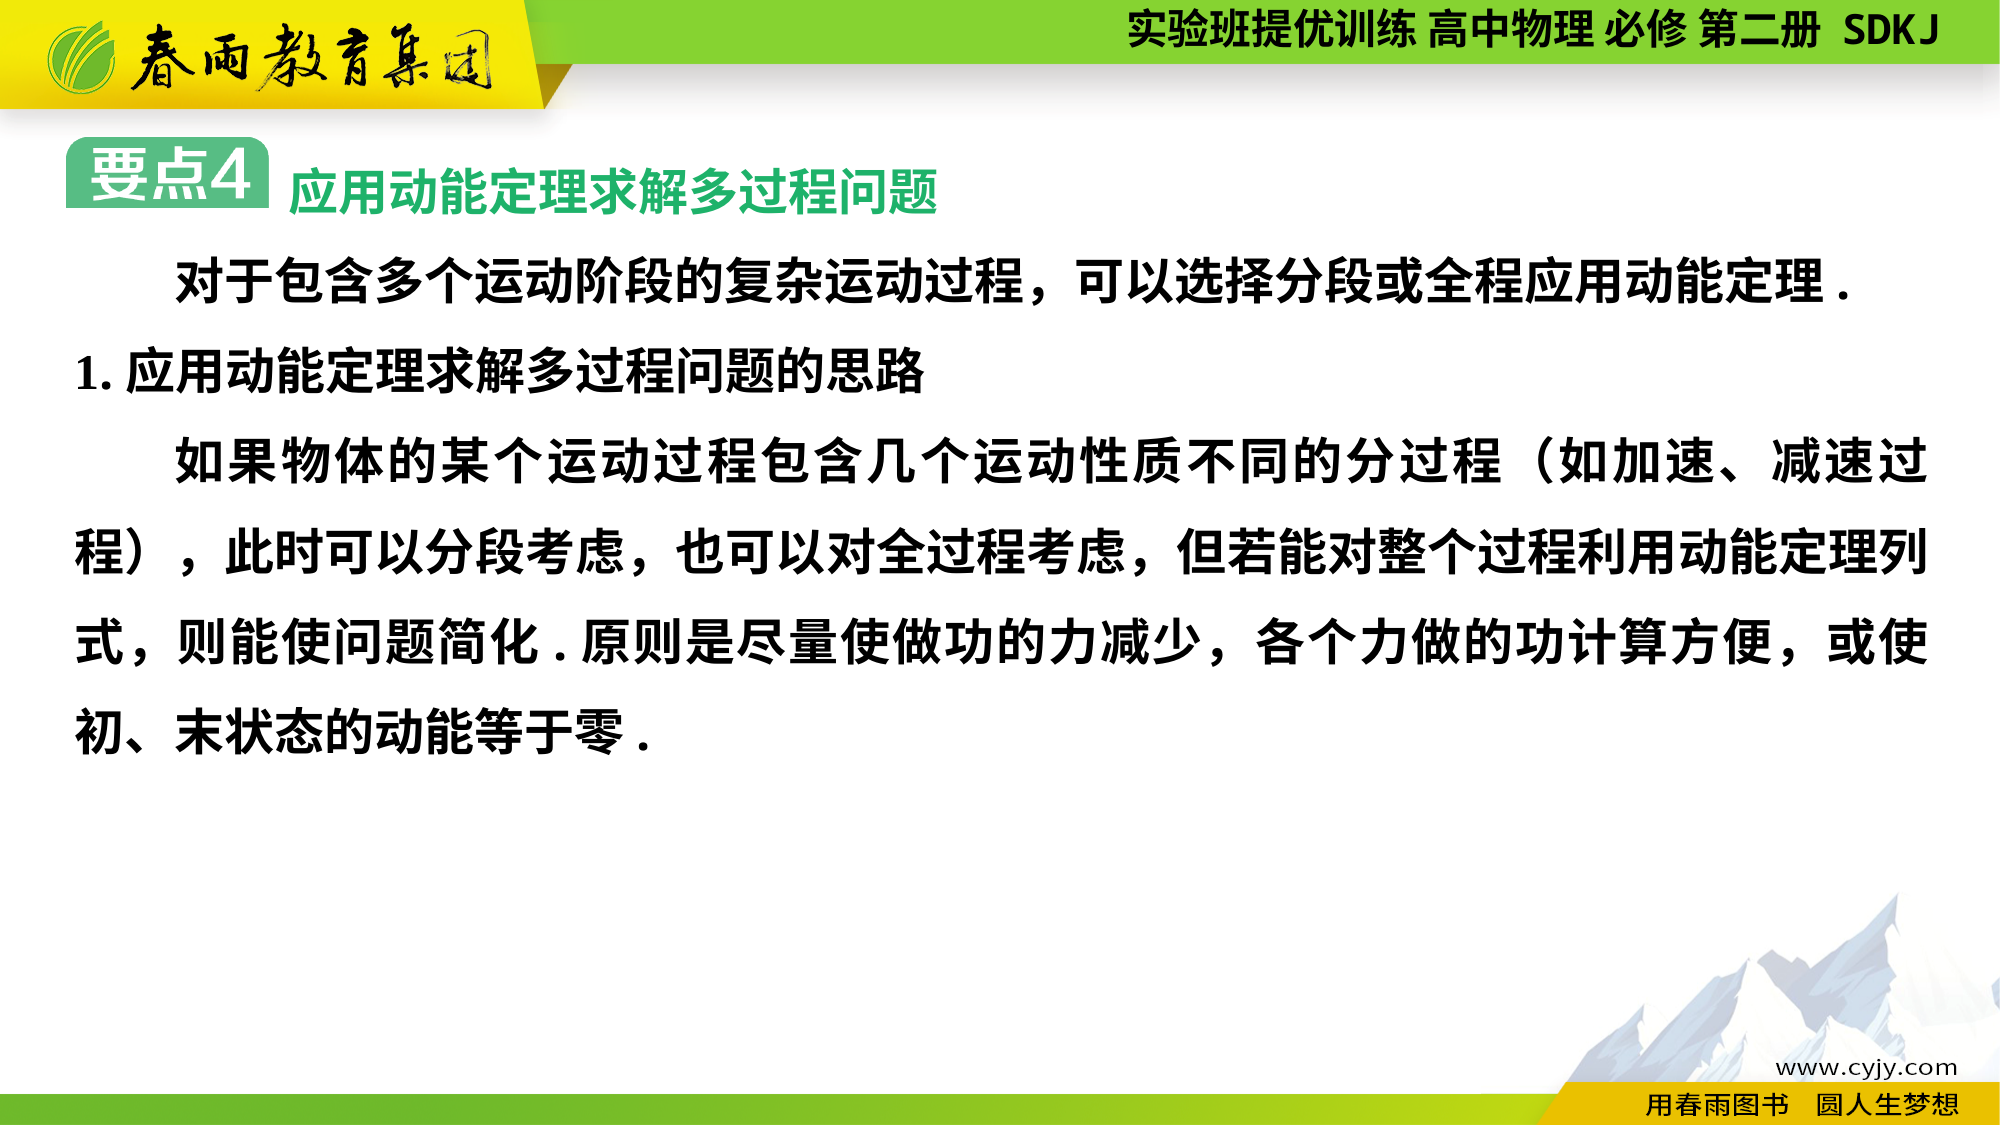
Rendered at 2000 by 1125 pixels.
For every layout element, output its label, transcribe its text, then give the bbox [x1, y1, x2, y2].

list 应用动能定理求解多过程问题 对于包含多个运动阶段的复杂运动过程，可以选择分段或全程应用动能定理. 1.应用动能定理求解多过程问题的思路 如果物体的某个运动过程包含几个运动性质不同的分过程（如加速、减速过程），此时可以分段考虑，也可以对全过程考虑，但若能对整个过程利用动能定理列式，则能使问题简化.原则是尽量使做功的力减少，各个力做的功计算方便，或使初、末状态的动能等于零. [59, 122, 1944, 763]
picture [0, 0, 2000, 1125]
